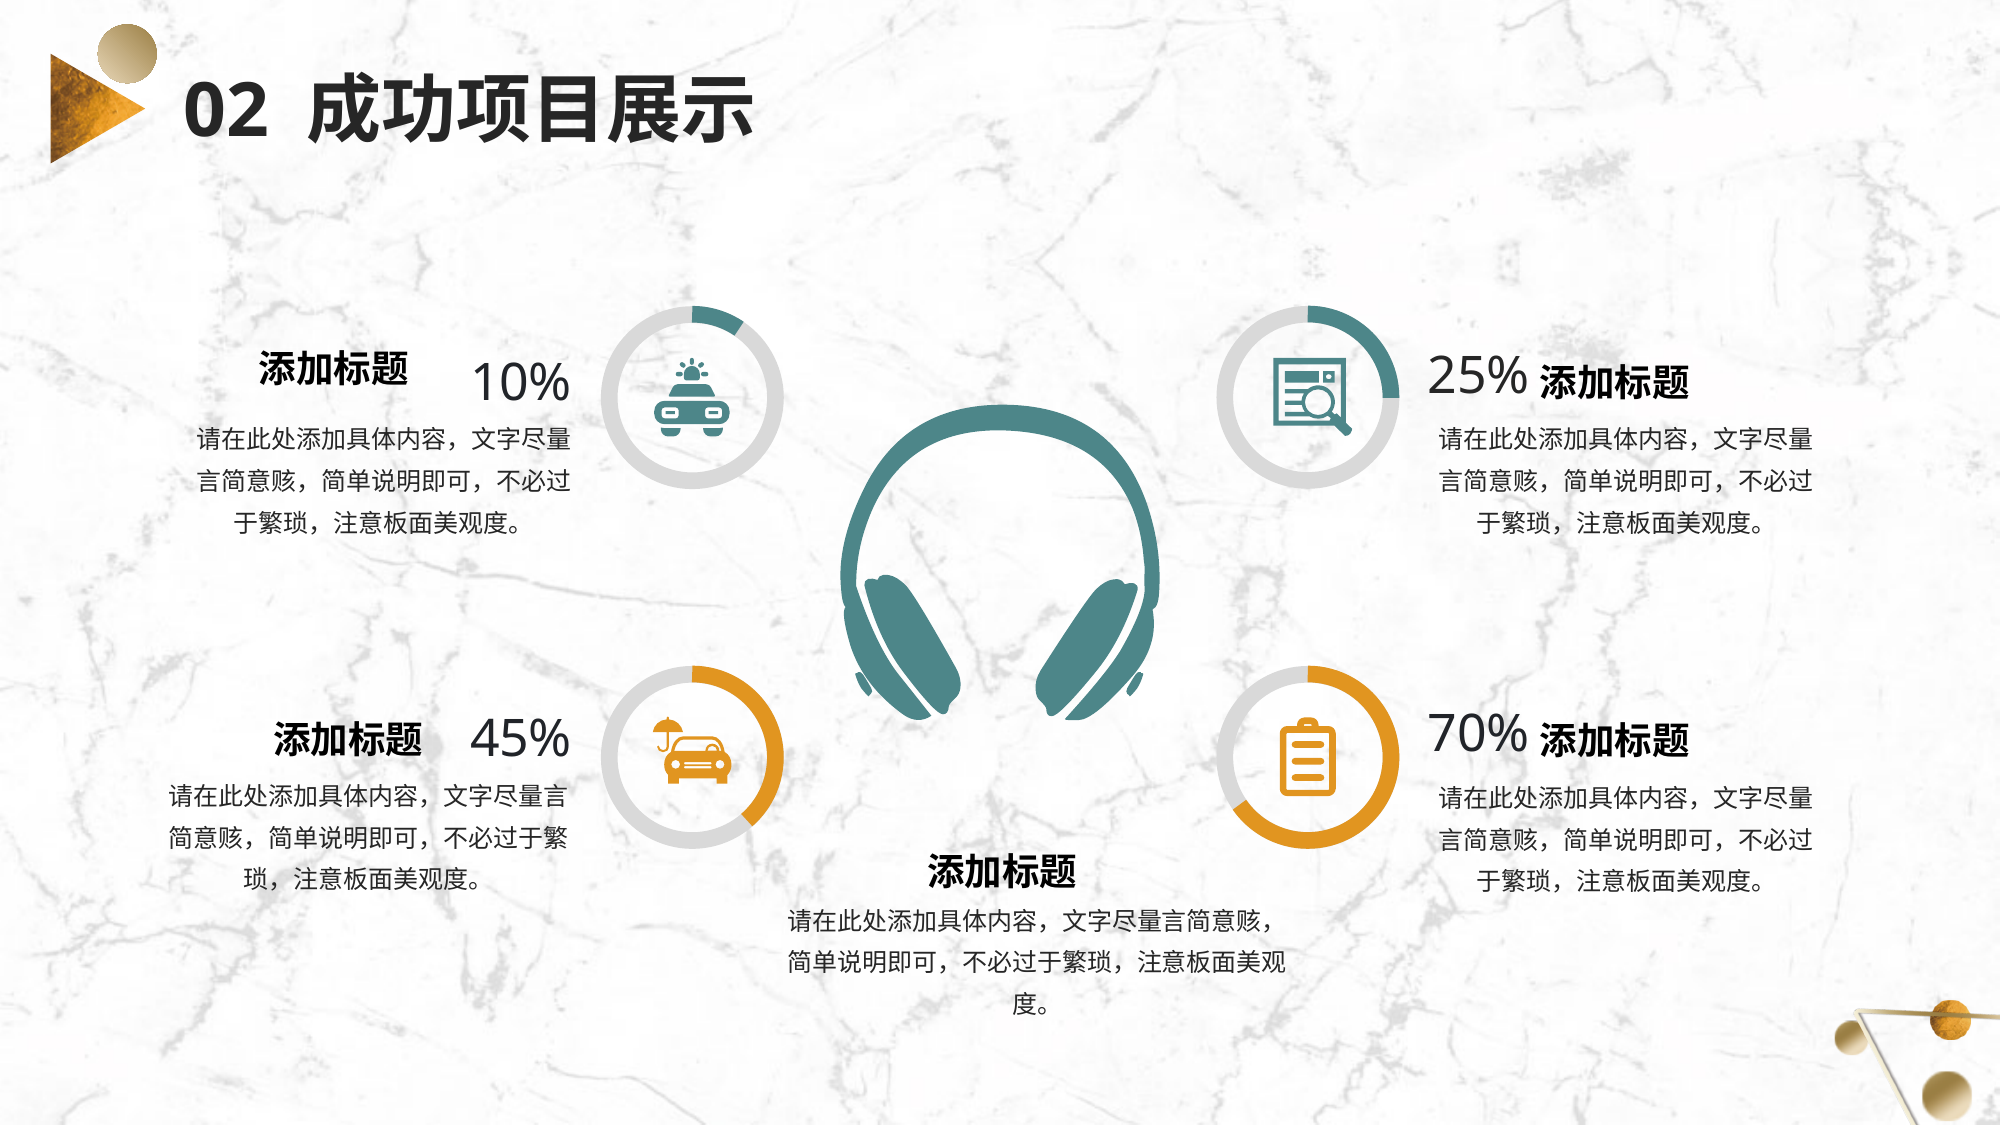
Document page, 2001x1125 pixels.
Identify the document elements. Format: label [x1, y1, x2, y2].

text_box [1224, 313, 1825, 565]
text_box [156, 673, 776, 910]
picture [0, 0, 2000, 1125]
text_box [776, 840, 1299, 1049]
text_box [186, 314, 776, 565]
text_box [1224, 673, 1825, 910]
